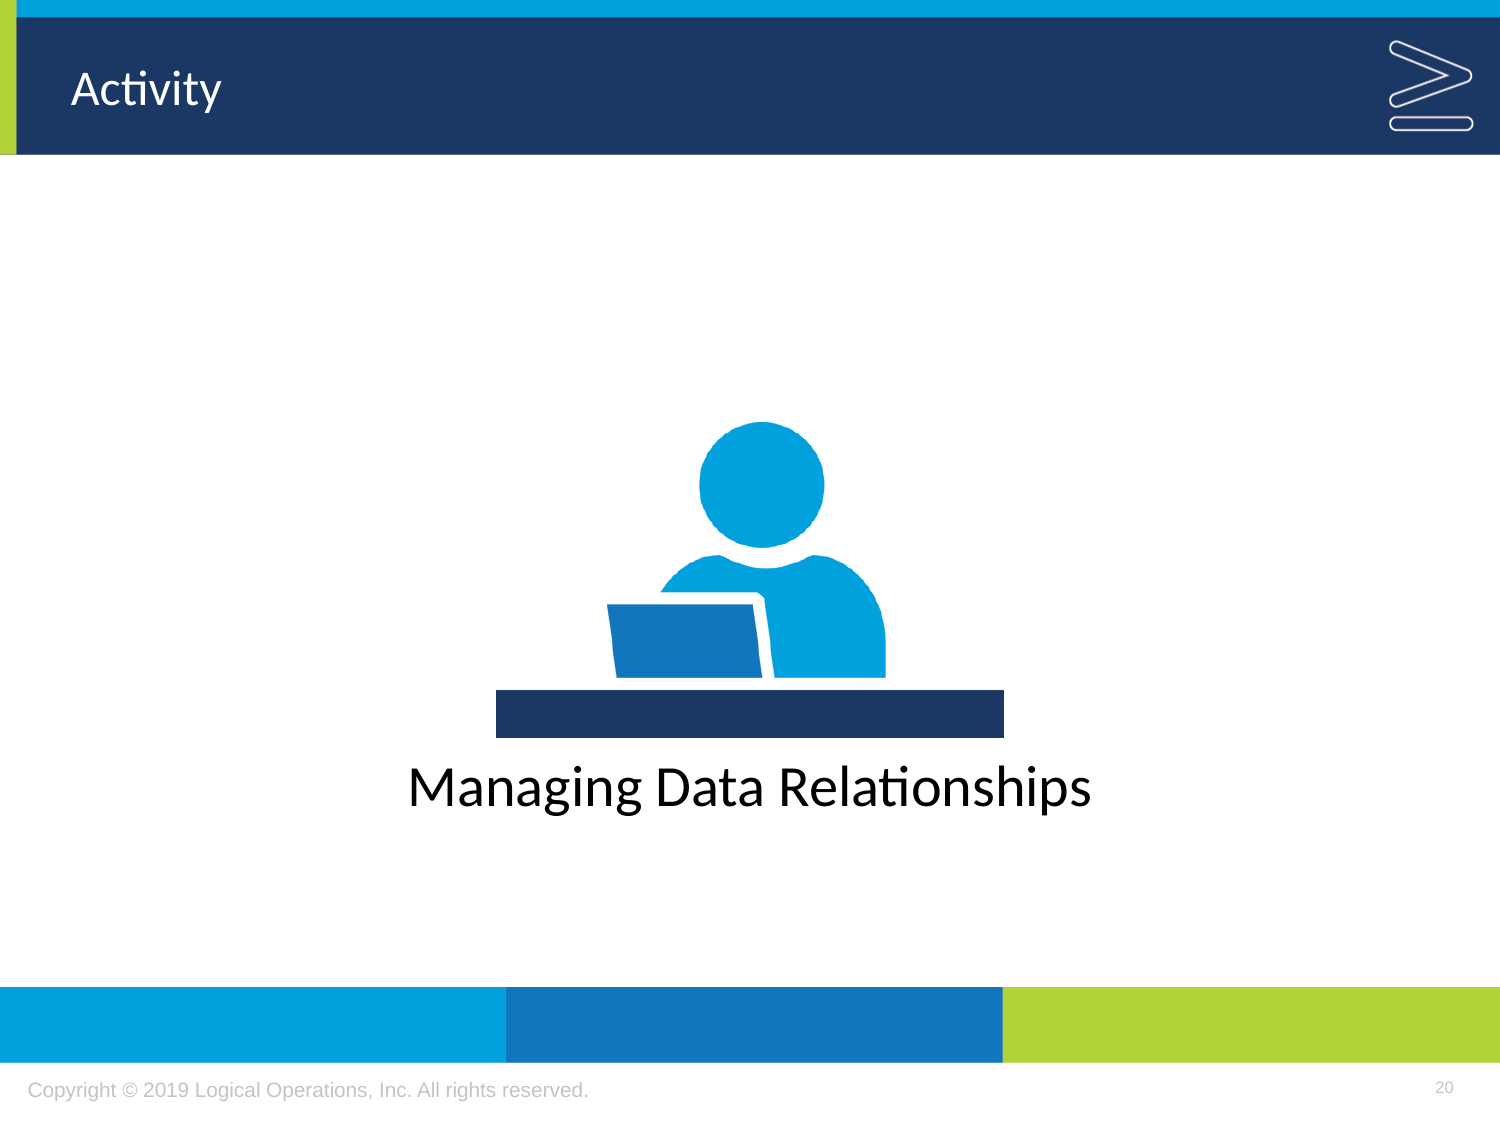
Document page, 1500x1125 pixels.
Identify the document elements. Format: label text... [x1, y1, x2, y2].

picture [0, 0, 1500, 155]
slide_number 20 [1118, 1057, 1469, 1118]
picture [496, 422, 1004, 738]
list Managing Data Relationships [93, 740, 1407, 841]
picture [506, 987, 1500, 1063]
